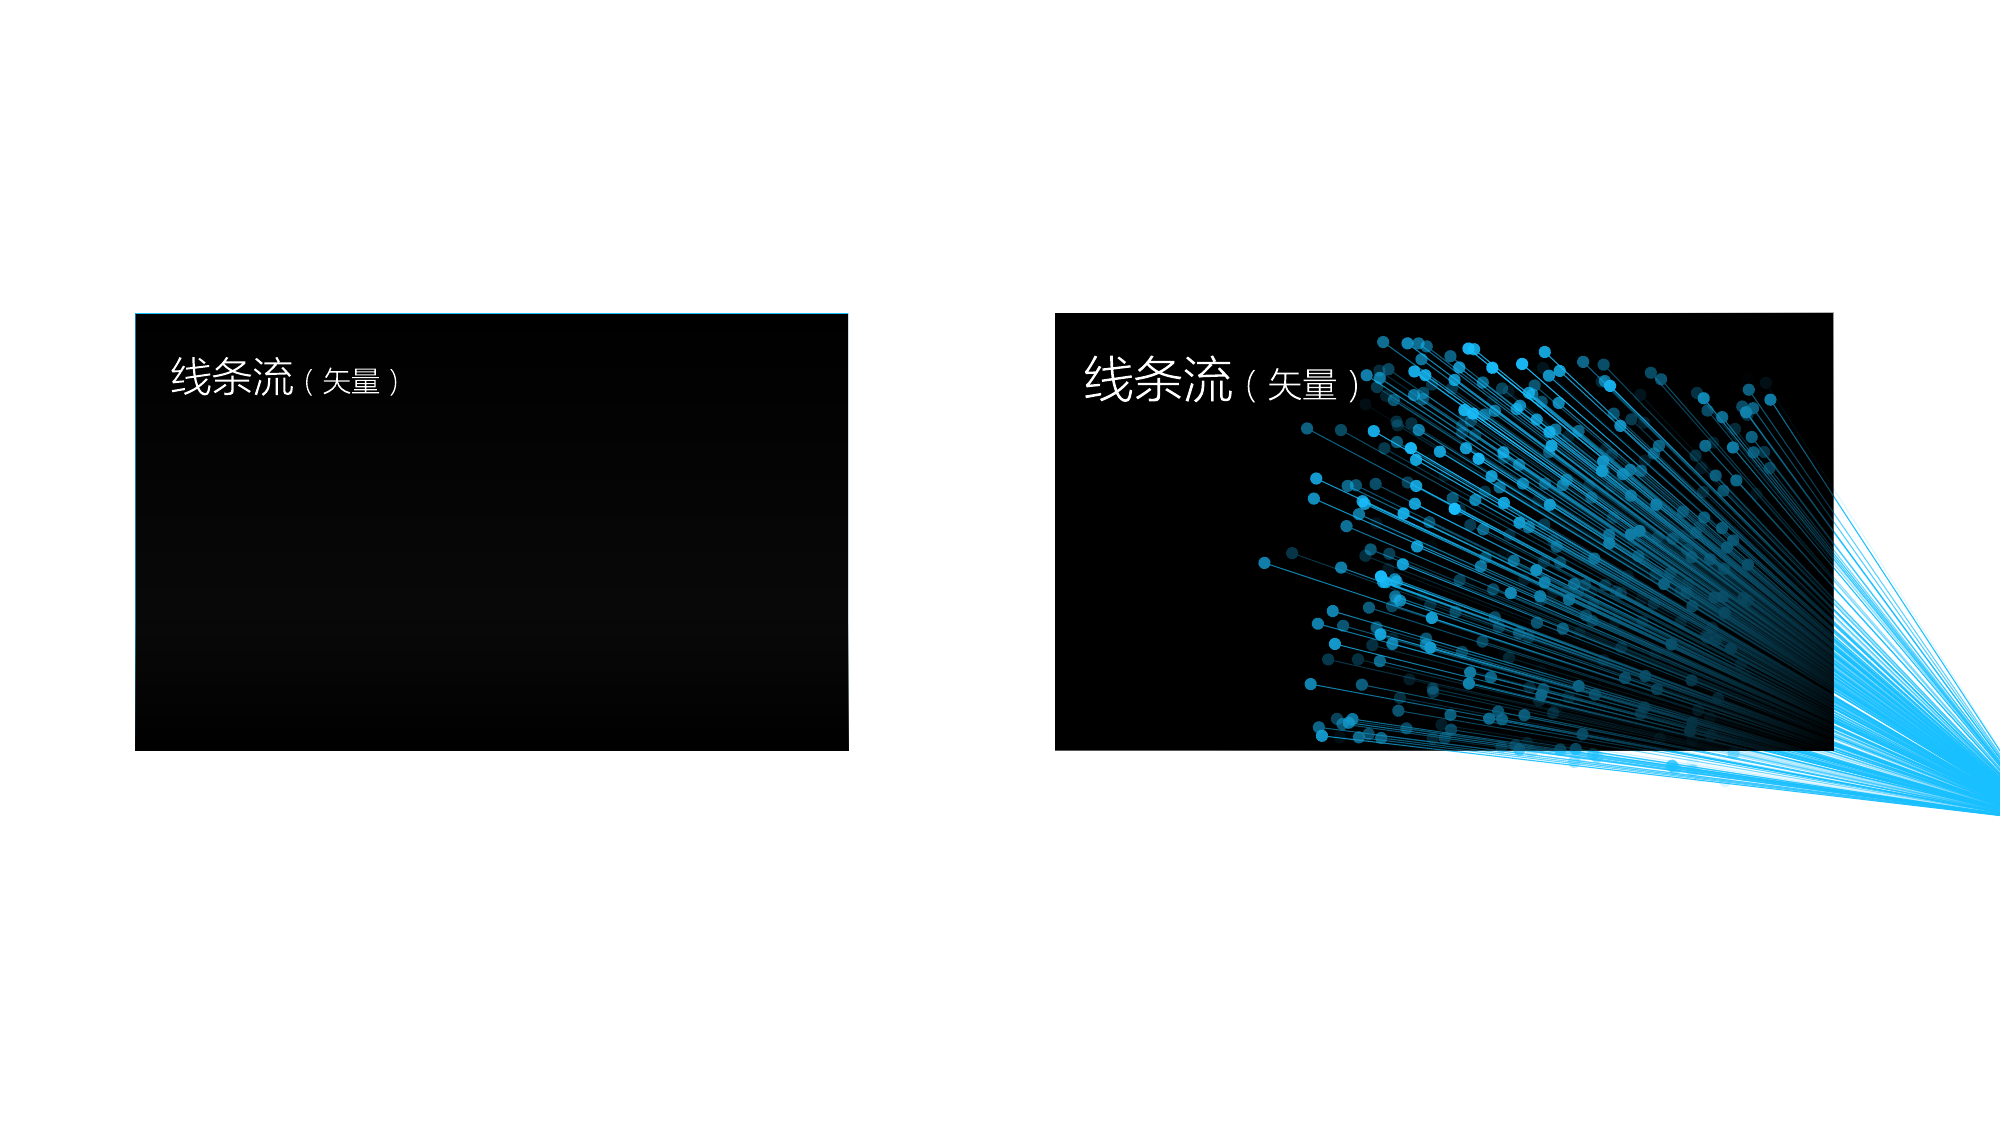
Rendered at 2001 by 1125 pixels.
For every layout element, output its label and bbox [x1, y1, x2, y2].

text_box [1055, 312, 2000, 776]
text_box [135, 313, 849, 751]
